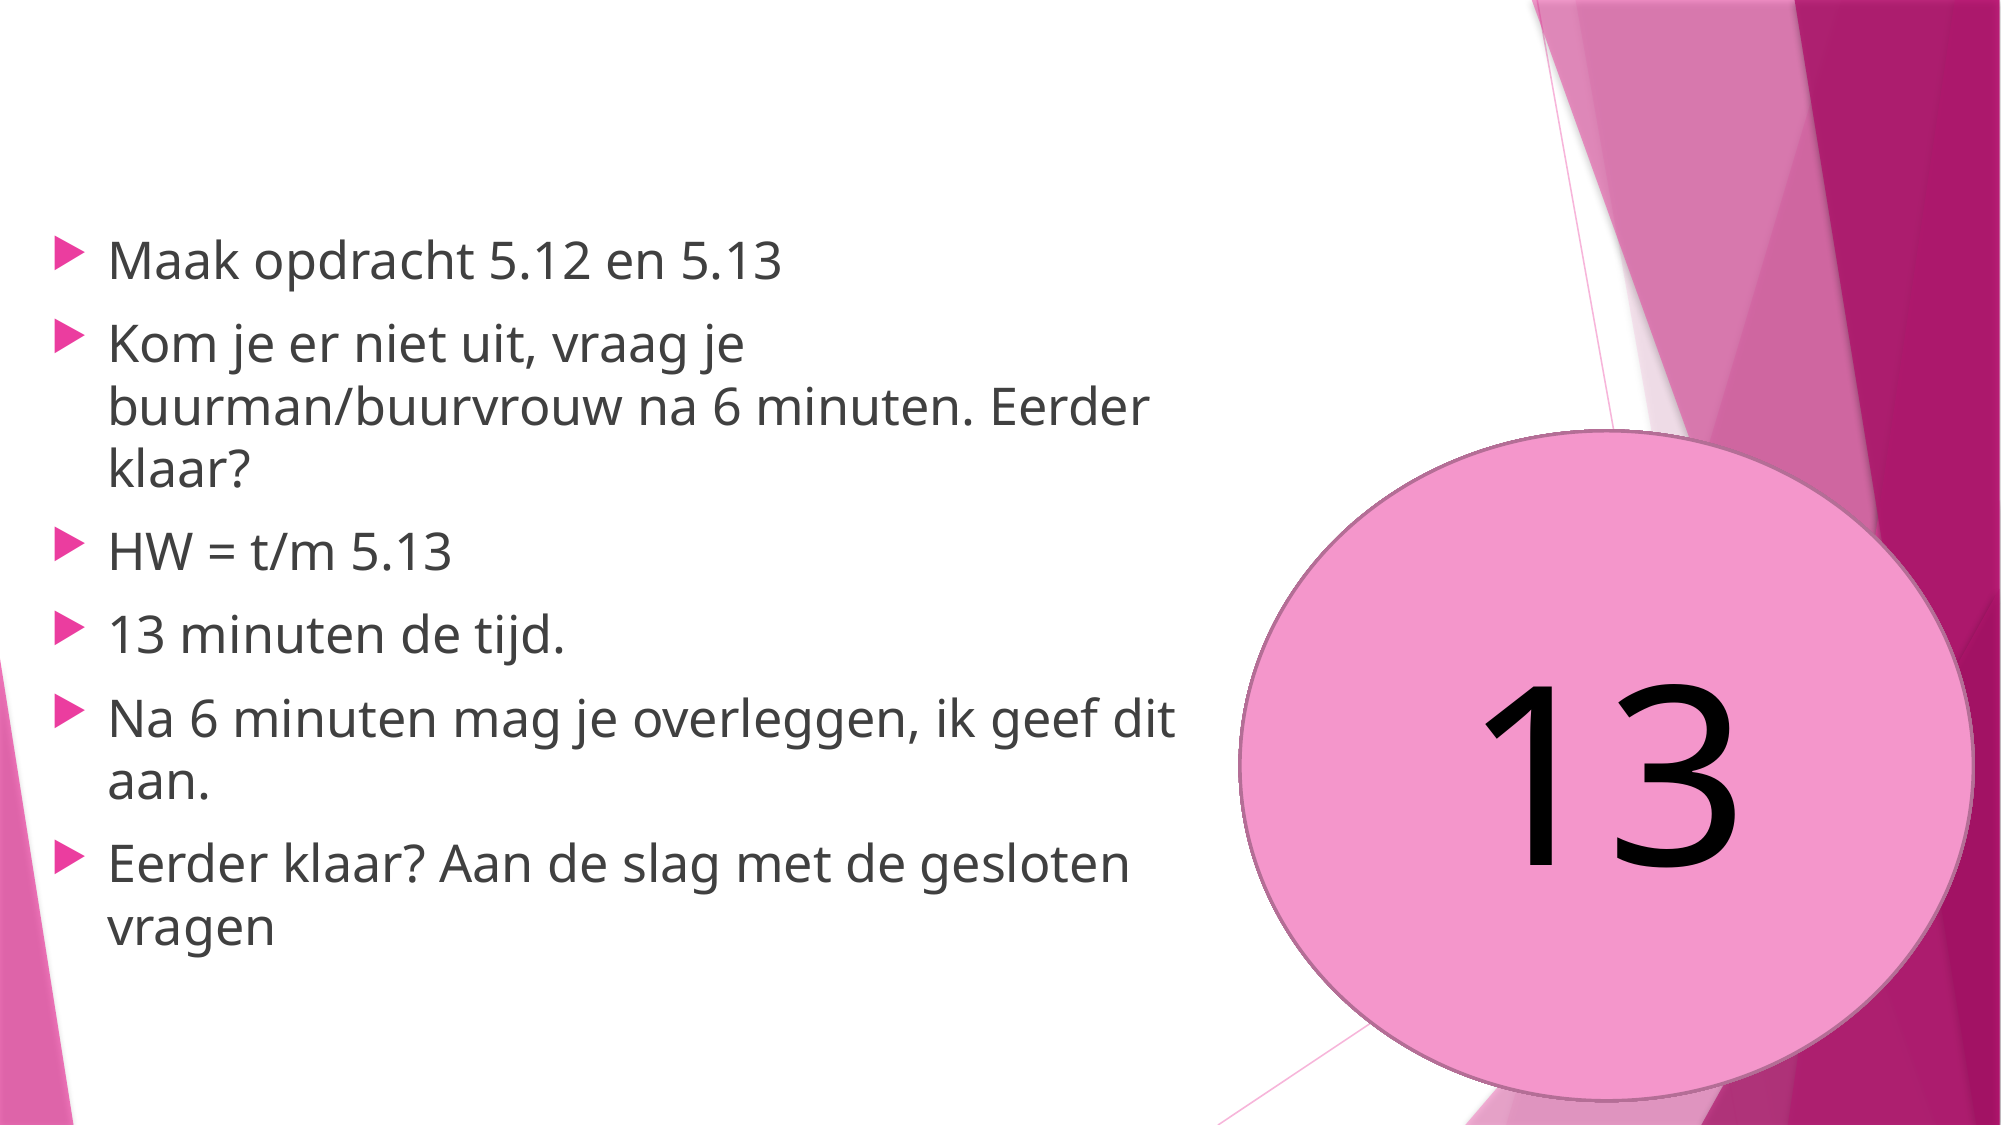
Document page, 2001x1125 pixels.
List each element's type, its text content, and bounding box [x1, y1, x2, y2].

list Maak opdracht 5.12 en 5.13 Kom je er niet uit, vraag je buurman/buurvrouw na 6 minuten. Eerder klaar? HW = t/m 5.13 13 minuten de tijd. Na 6 minuten mag je overleggen, ik geef dit aan. Eerder klaar? Aan de slag met de gesloten vragen [35, 219, 1241, 1012]
text_box 13 [1238, 429, 1975, 1103]
